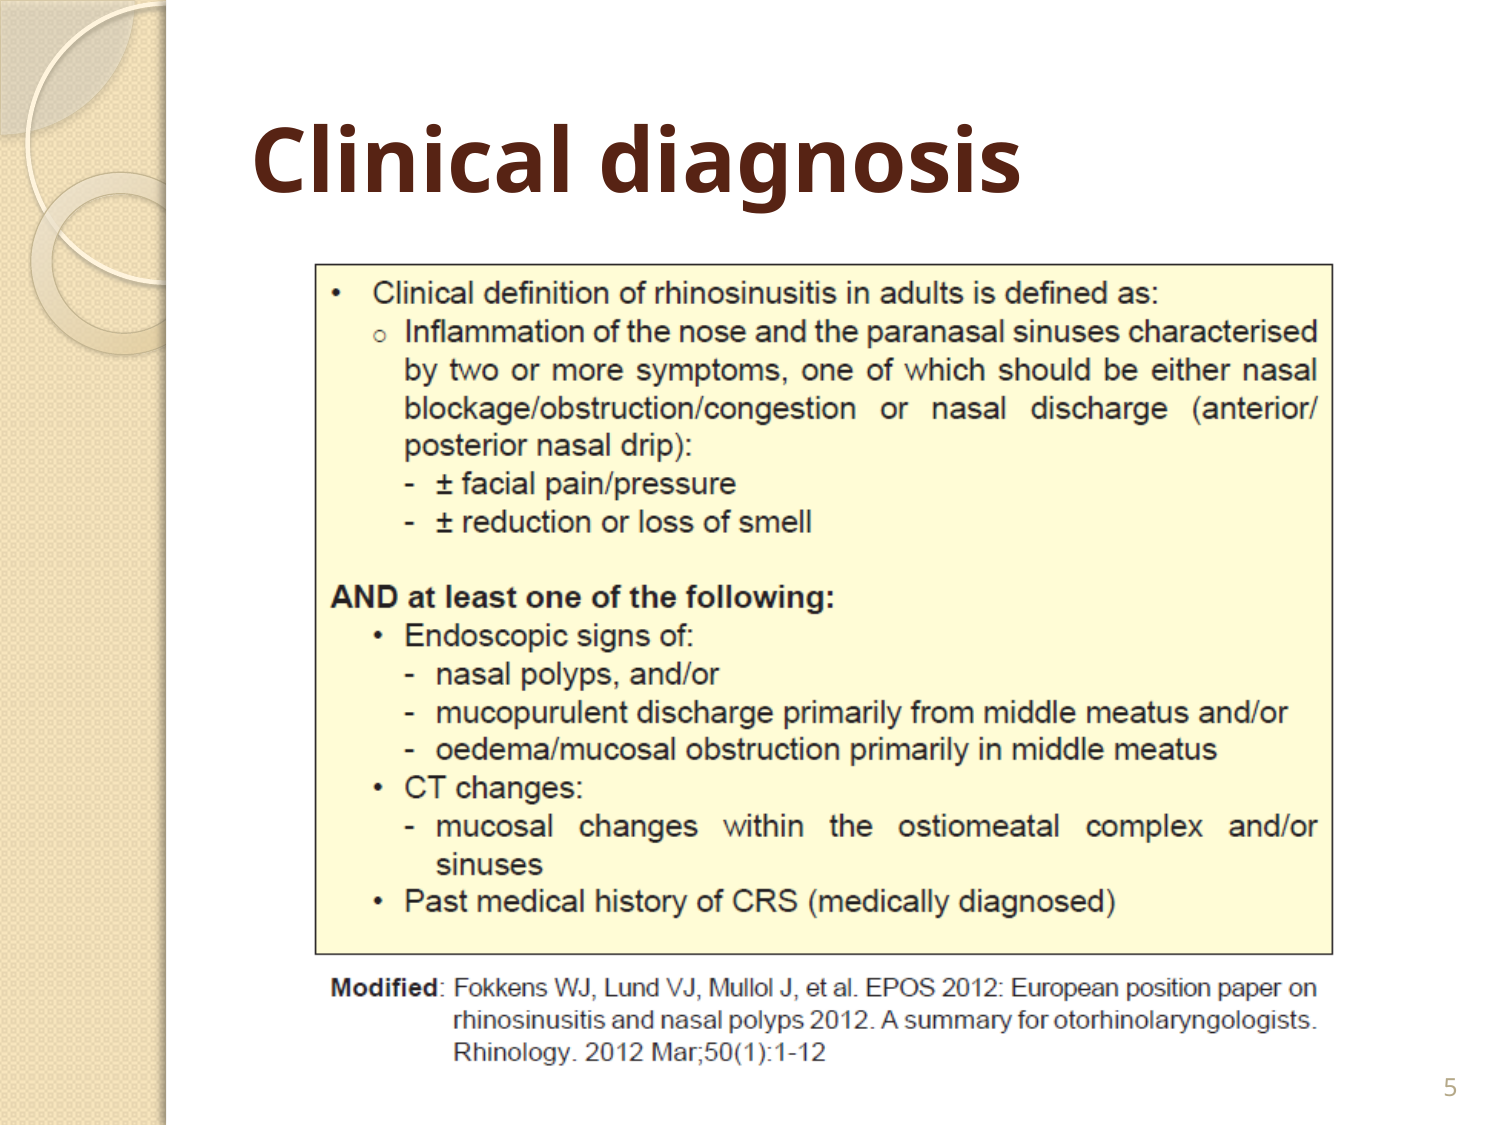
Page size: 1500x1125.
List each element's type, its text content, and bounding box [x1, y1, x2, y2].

slide_number 5 [1413, 1034, 1488, 1113]
title Clinical diagnosis [235, 62, 1466, 250]
picture [312, 261, 1338, 1076]
